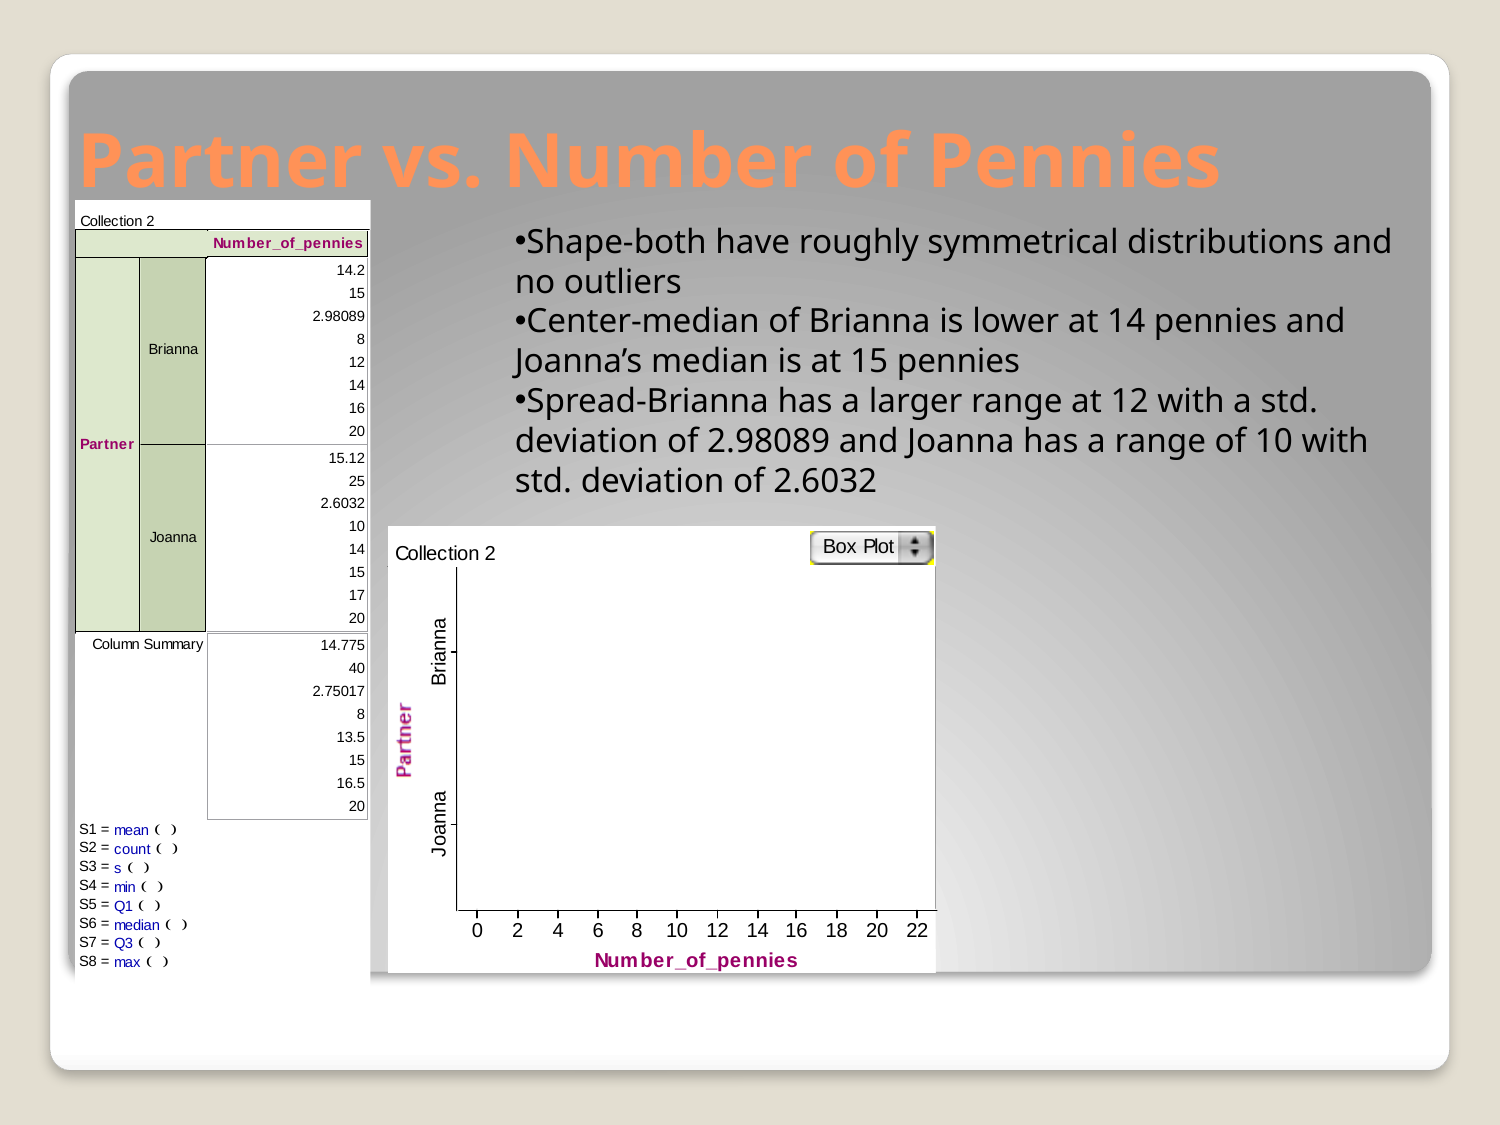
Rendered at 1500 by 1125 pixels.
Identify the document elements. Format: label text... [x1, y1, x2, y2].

text_box Shape-both have roughly symmetrical distributions and no outliers Center-median of Brianna is lower at 14 pennies and Joanna’s median is at 15 pennies Spread-Brianna has a larger range at 12 with a std. deviation of 2.98089 and Joanna has a range of 10 with std. deviation of 2.6032 [500, 212, 1425, 507]
picture [74, 199, 373, 1004]
title Partner vs. Number of Pennies [62, 37, 1405, 210]
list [387, 525, 938, 975]
